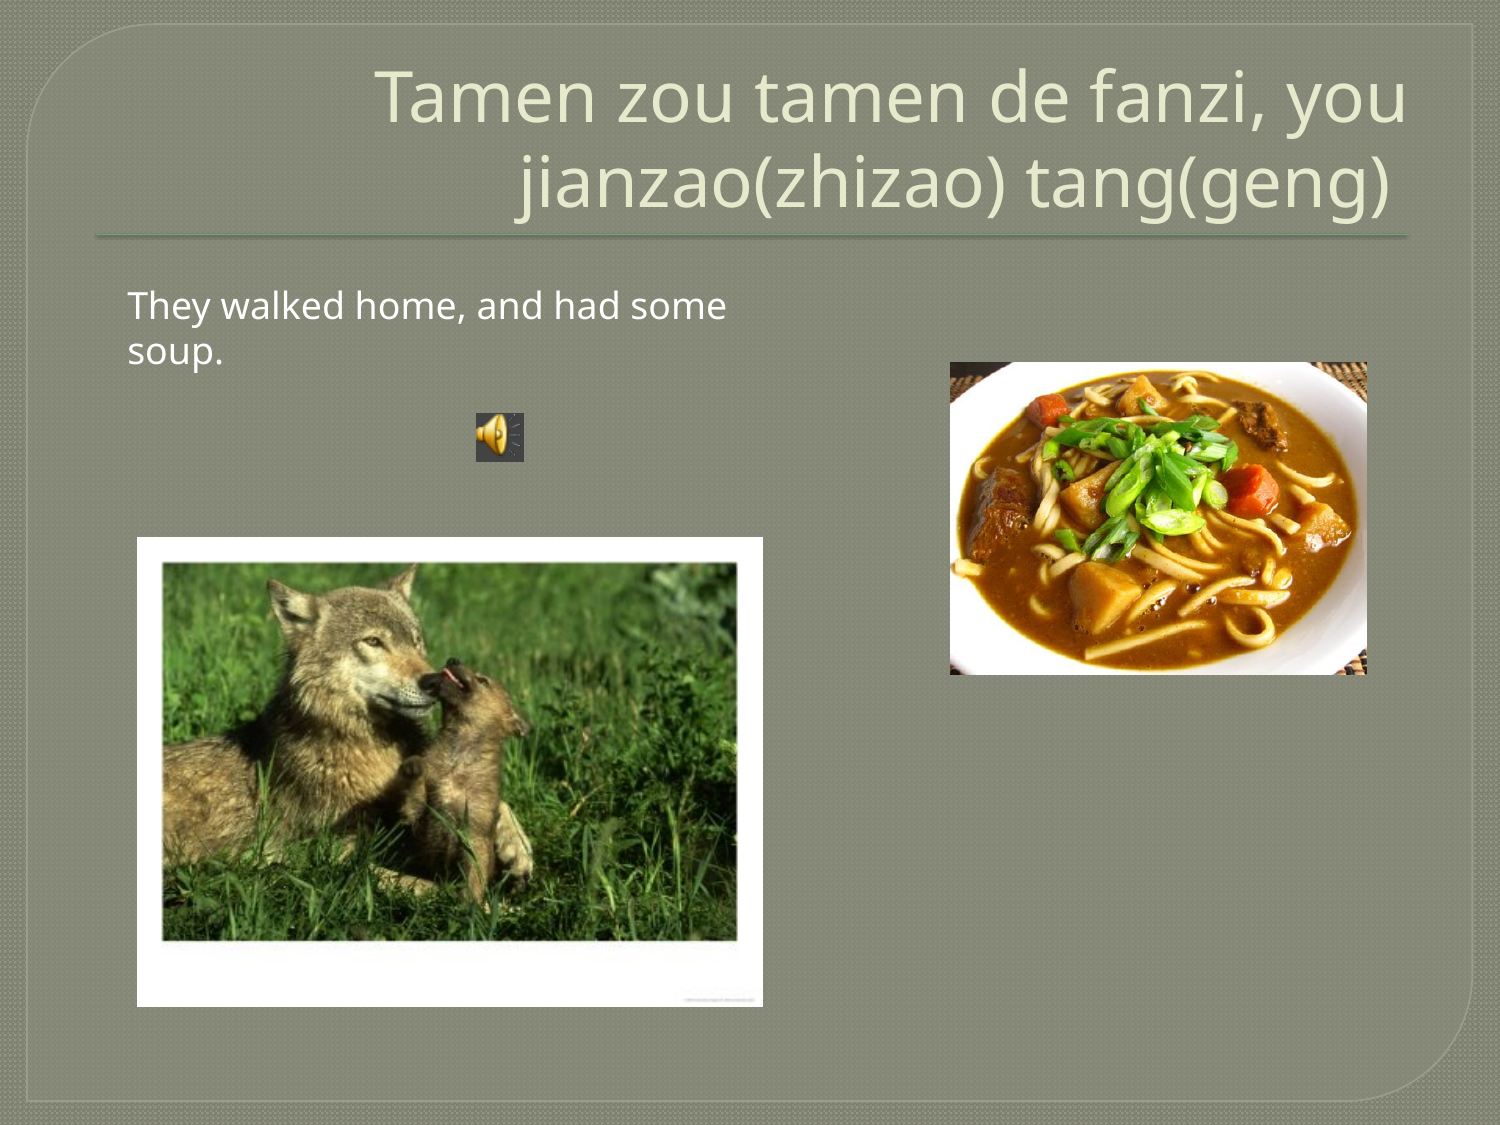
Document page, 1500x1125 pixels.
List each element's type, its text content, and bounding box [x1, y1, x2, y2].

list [949, 362, 1367, 676]
picture [474, 412, 526, 463]
text_box They walked home, and had some soup. [112, 274, 788, 380]
title Tamen zou tamen de fanzi, you jianzao(zhizao) tang(geng) [75, 41, 1425, 230]
picture [137, 537, 763, 1007]
